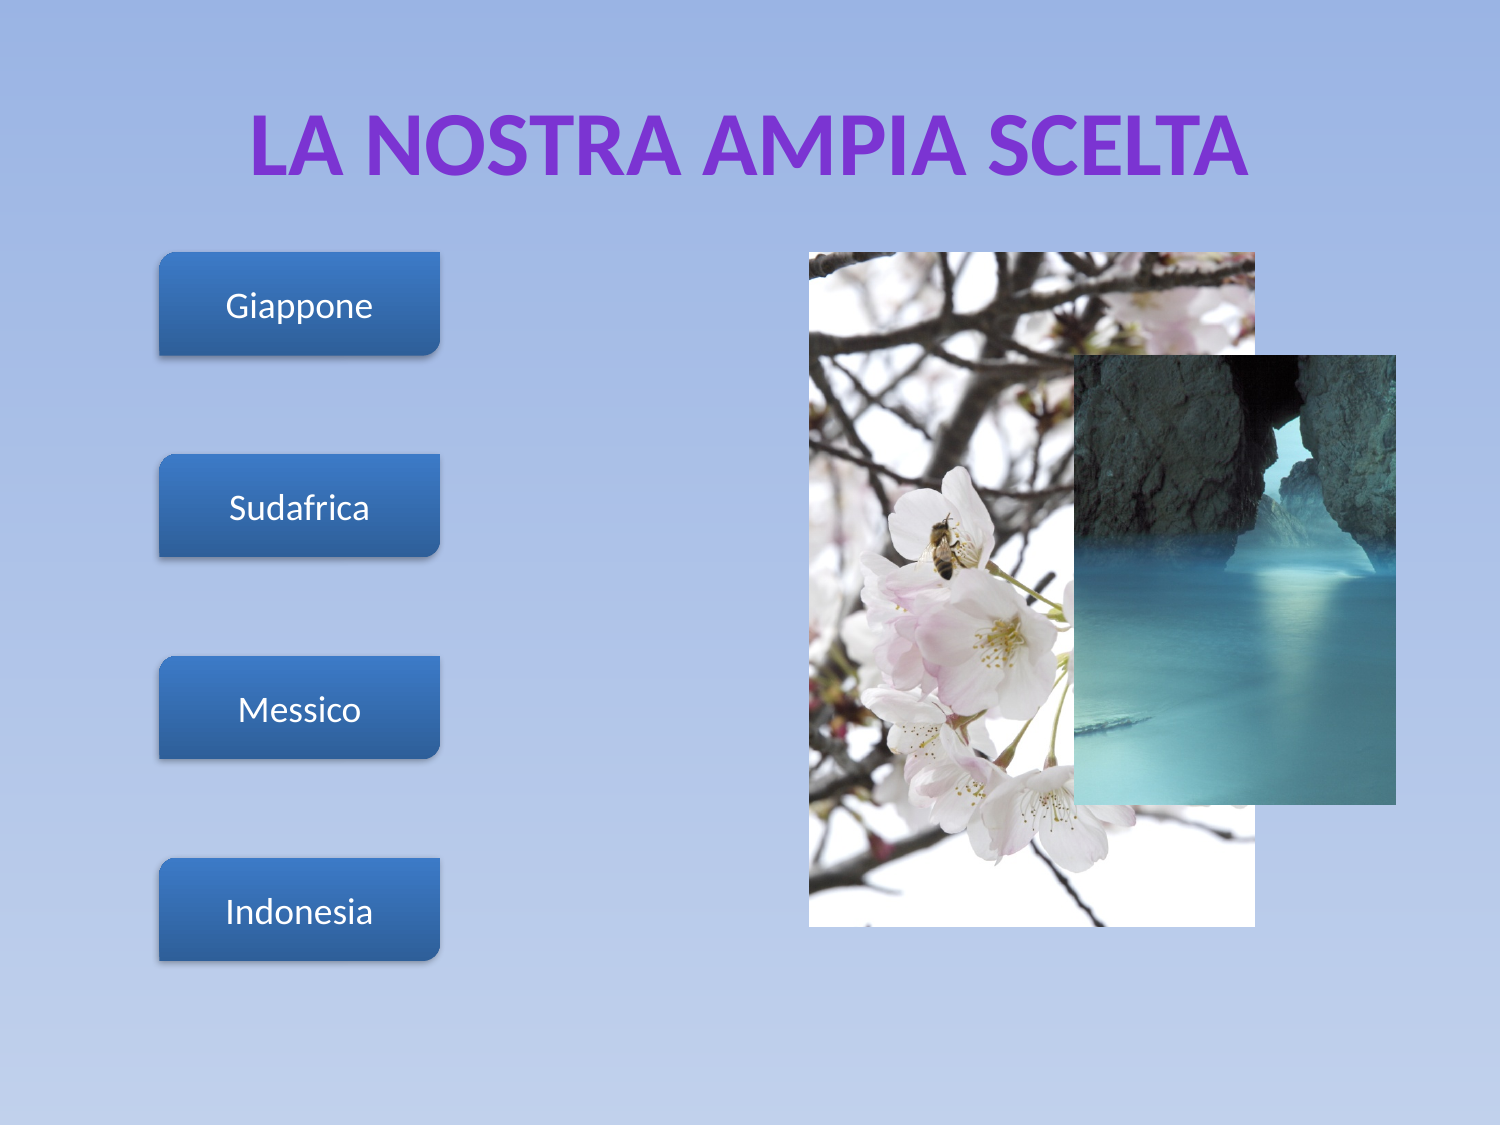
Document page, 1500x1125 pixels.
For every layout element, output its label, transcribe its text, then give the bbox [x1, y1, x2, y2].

text_box Messico [159, 655, 440, 760]
text_box Sudafrica [159, 454, 440, 558]
text_box Indonesia [159, 857, 440, 962]
title La nostra ampia scelta [75, 45, 1425, 233]
picture [808, 252, 1396, 927]
text_box Giappone [159, 252, 440, 356]
